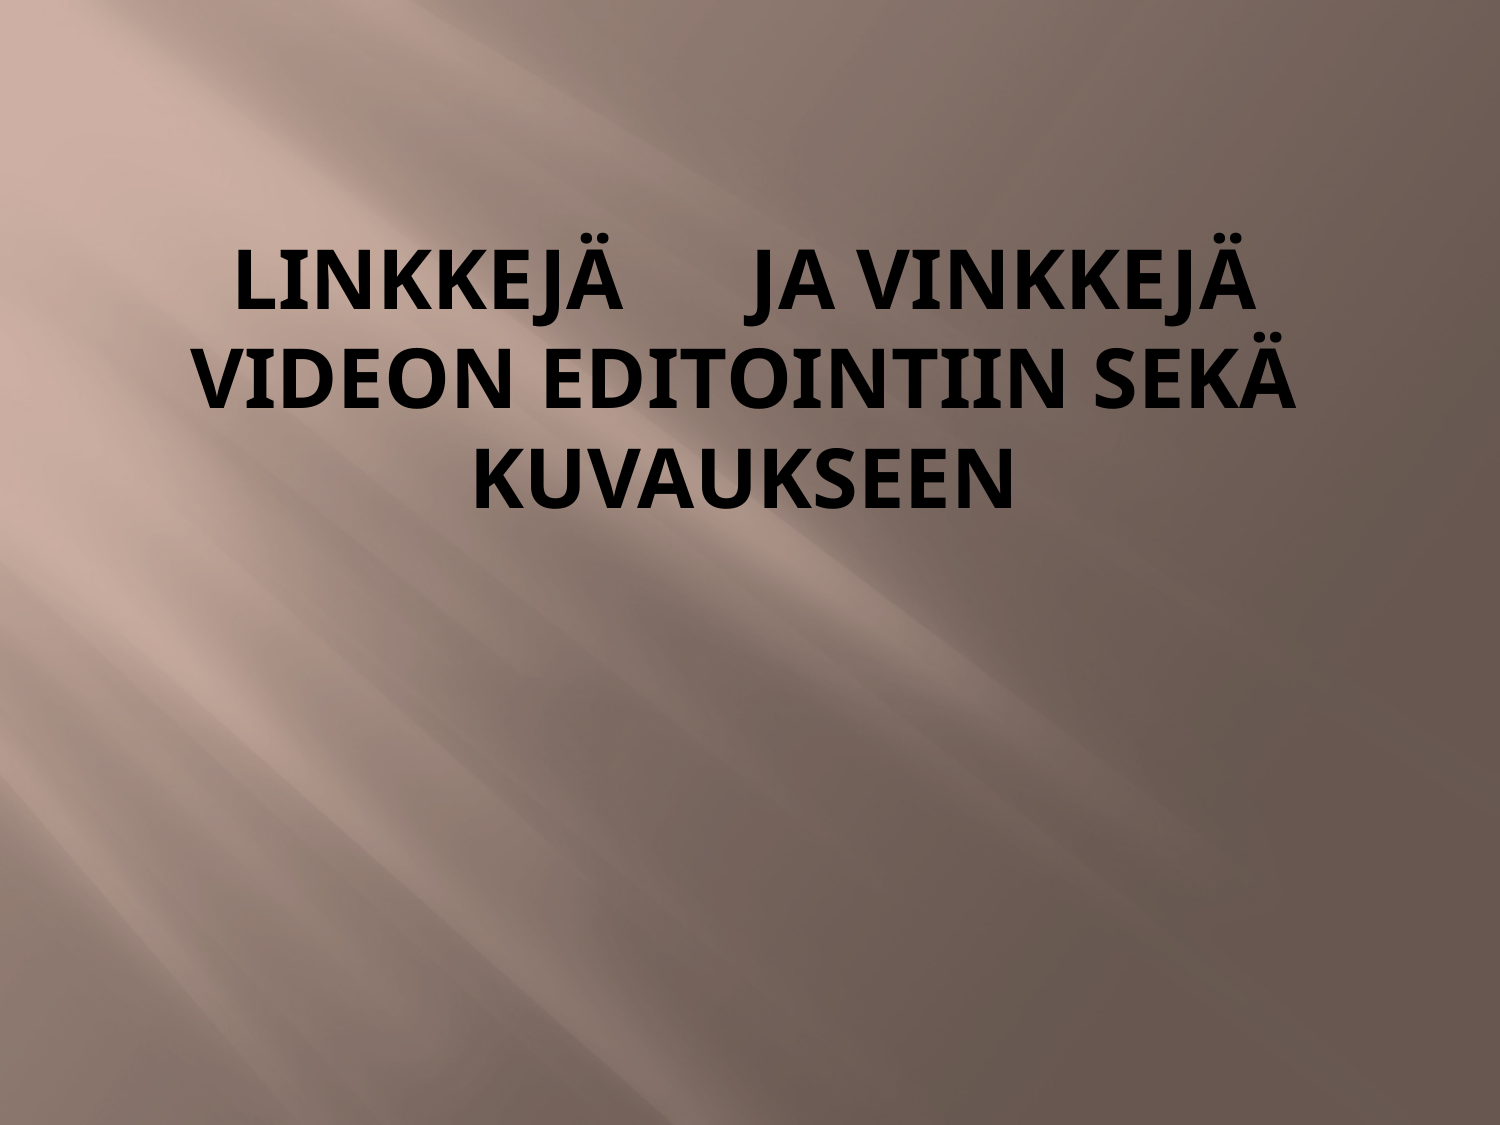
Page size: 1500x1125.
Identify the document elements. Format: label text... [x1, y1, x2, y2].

title Linkkejä ja vinkkejä videon editointiin sekä kuvaukseen [69, 224, 1420, 525]
